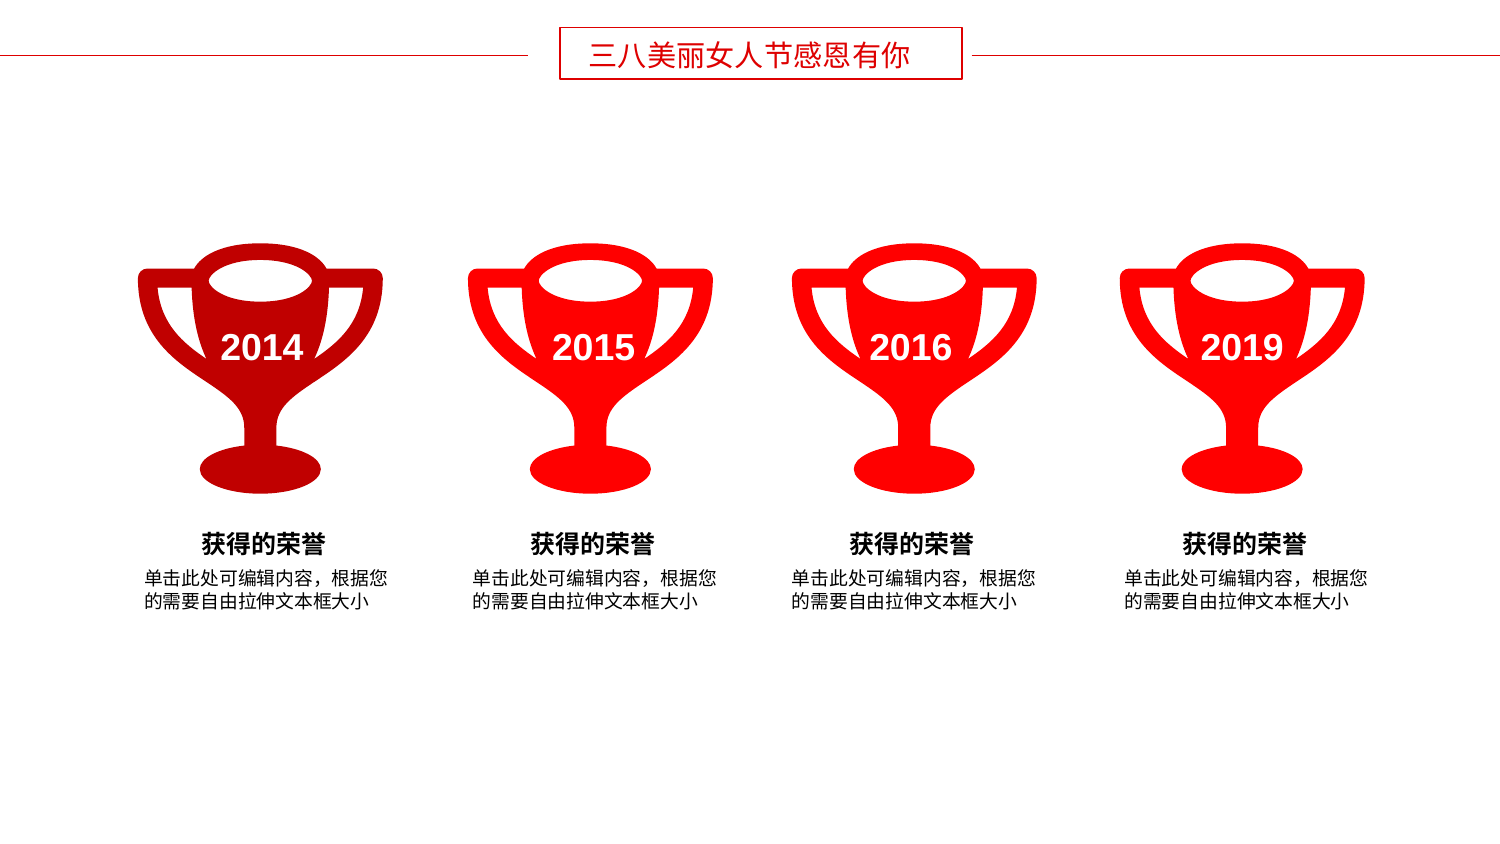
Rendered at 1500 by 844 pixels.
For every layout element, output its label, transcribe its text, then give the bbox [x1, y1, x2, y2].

text_box 单击此处可编辑内容，根据您的需要自由拉伸文本框大小 [1124, 566, 1373, 612]
text_box 获得的荣誉 [791, 528, 1033, 559]
text_box 2014 [206, 322, 318, 368]
text_box 单击此处可编辑内容，根据您的需要自由拉伸文本框大小 [472, 566, 722, 612]
text_box 2015 [538, 322, 650, 368]
text_box 获得的荣誉 [144, 528, 385, 559]
text_box 获得的荣誉 [472, 528, 713, 559]
text_box [560, 27, 963, 80]
text_box [791, 243, 1037, 494]
text_box 2016 [855, 322, 967, 368]
text_box [137, 243, 383, 494]
text_box 获得的荣誉 [1124, 528, 1365, 559]
text_box 单击此处可编辑内容，根据您的需要自由拉伸文本框大小 [791, 566, 1041, 612]
text_box [467, 243, 713, 494]
text_box 2019 [1186, 322, 1298, 368]
text_box 单击此处可编辑内容，根据您的需要自由拉伸文本框大小 [144, 566, 393, 612]
text_box [1119, 243, 1365, 494]
